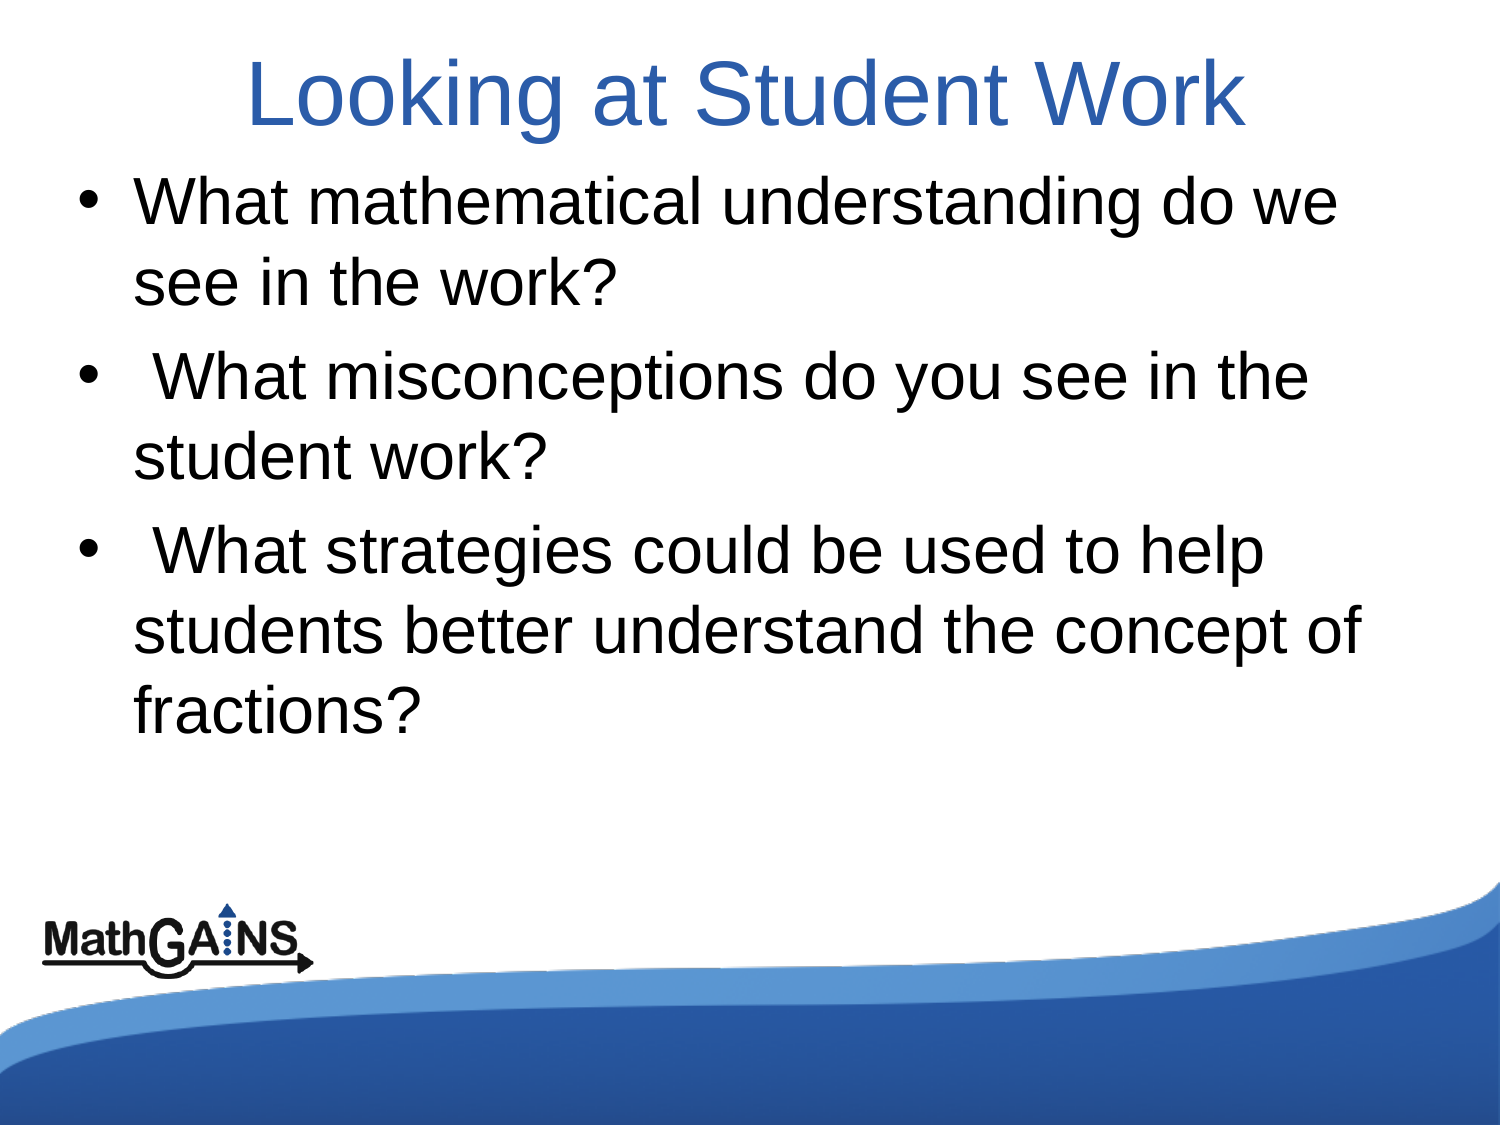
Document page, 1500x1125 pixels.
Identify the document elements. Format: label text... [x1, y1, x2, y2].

title Looking at Student Work [75, 14, 1425, 163]
picture [0, 878, 1500, 1125]
list What mathematical understanding do we see in the work? What misconceptions do you see in the student work? What strategies could be used to help students better understand the concept of fractions? [62, 149, 1413, 1013]
